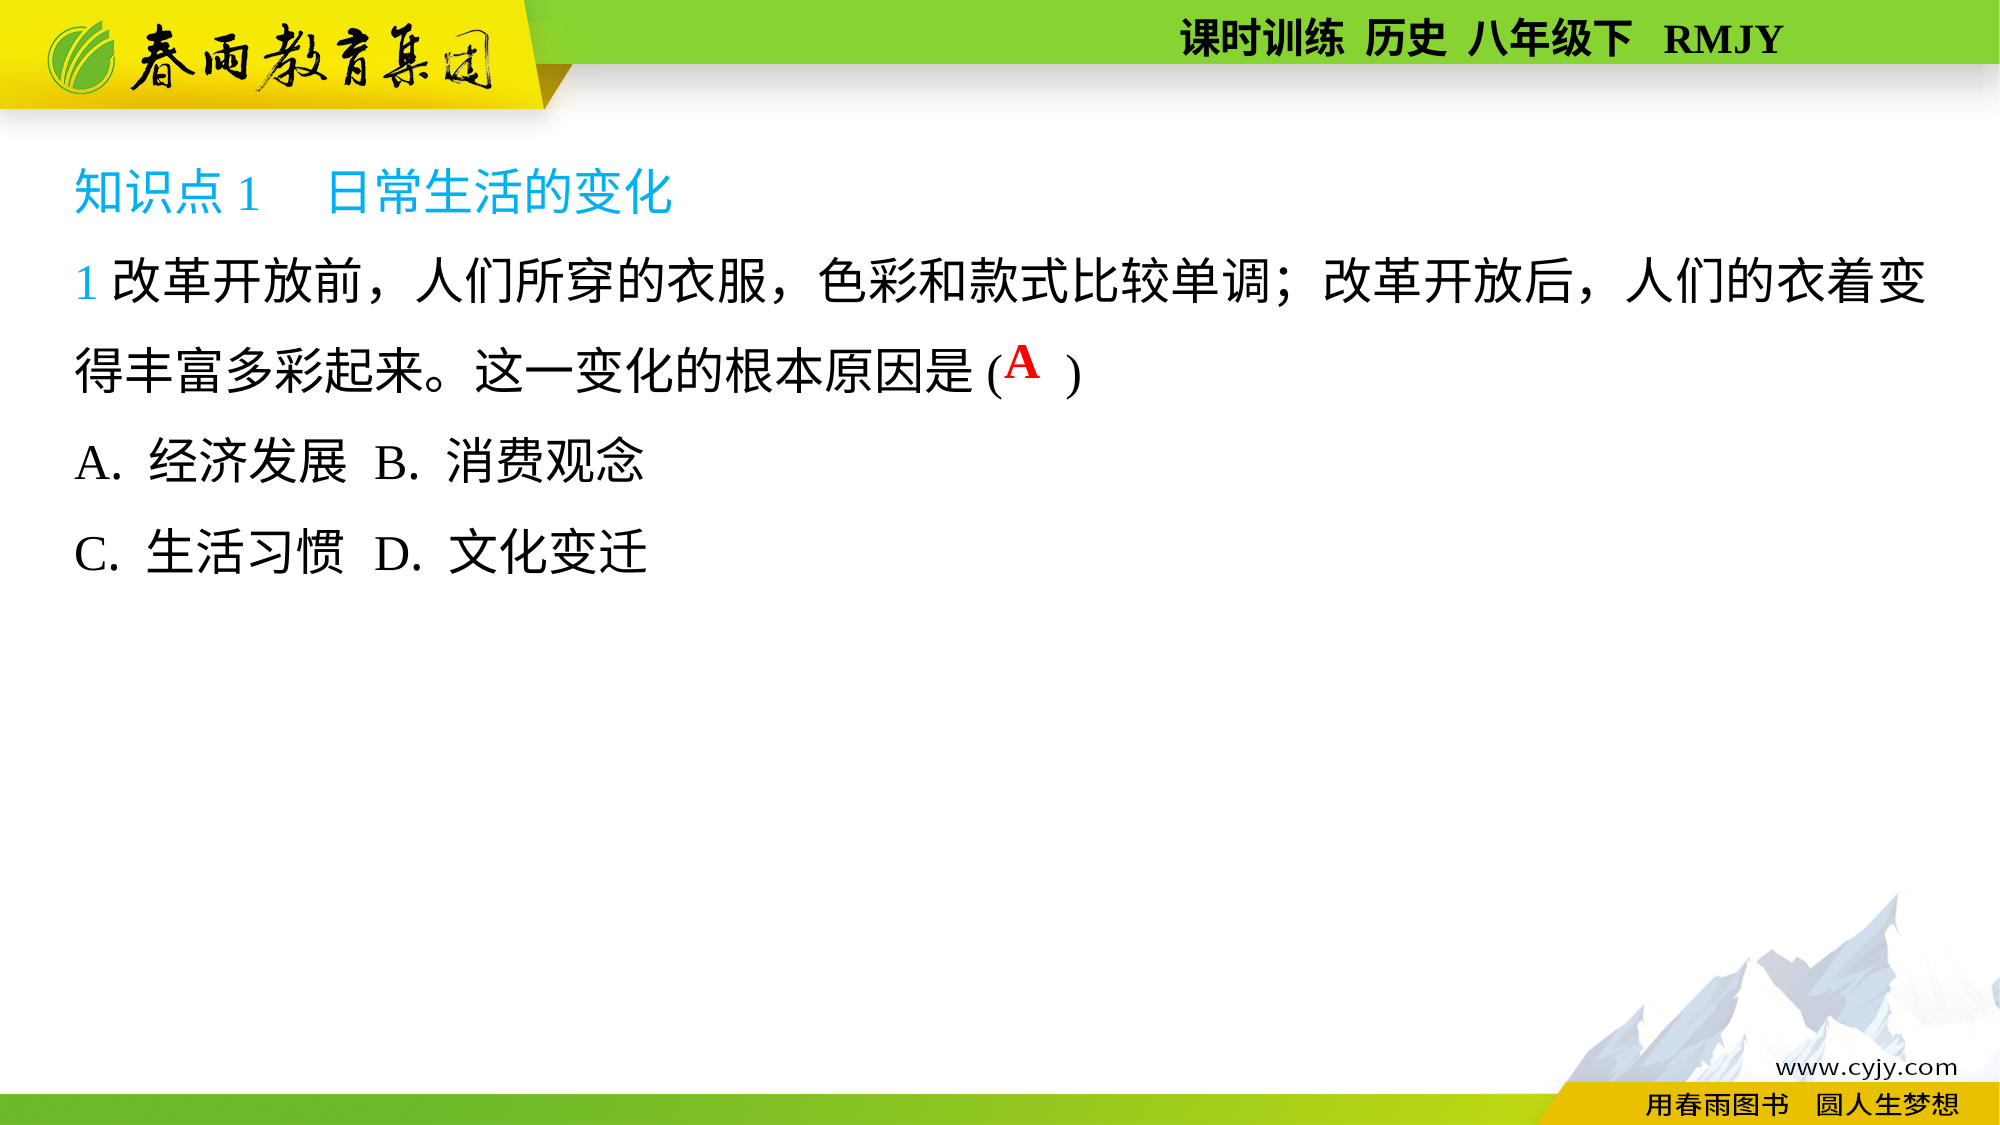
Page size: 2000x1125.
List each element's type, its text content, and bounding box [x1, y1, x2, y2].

text_box A [989, 320, 1056, 396]
list 知识点1 日常生活的变化 1改革开放前，人们所穿的衣服，色彩和款式比较单调；改革开放后，人们的衣着变得丰富多彩起来。这一变化的根本原因是( ) A. 经济发展 B. 消费观念 C. 生活习惯 D. 文化变迁 [59, 122, 1944, 592]
picture [0, 0, 2000, 1125]
